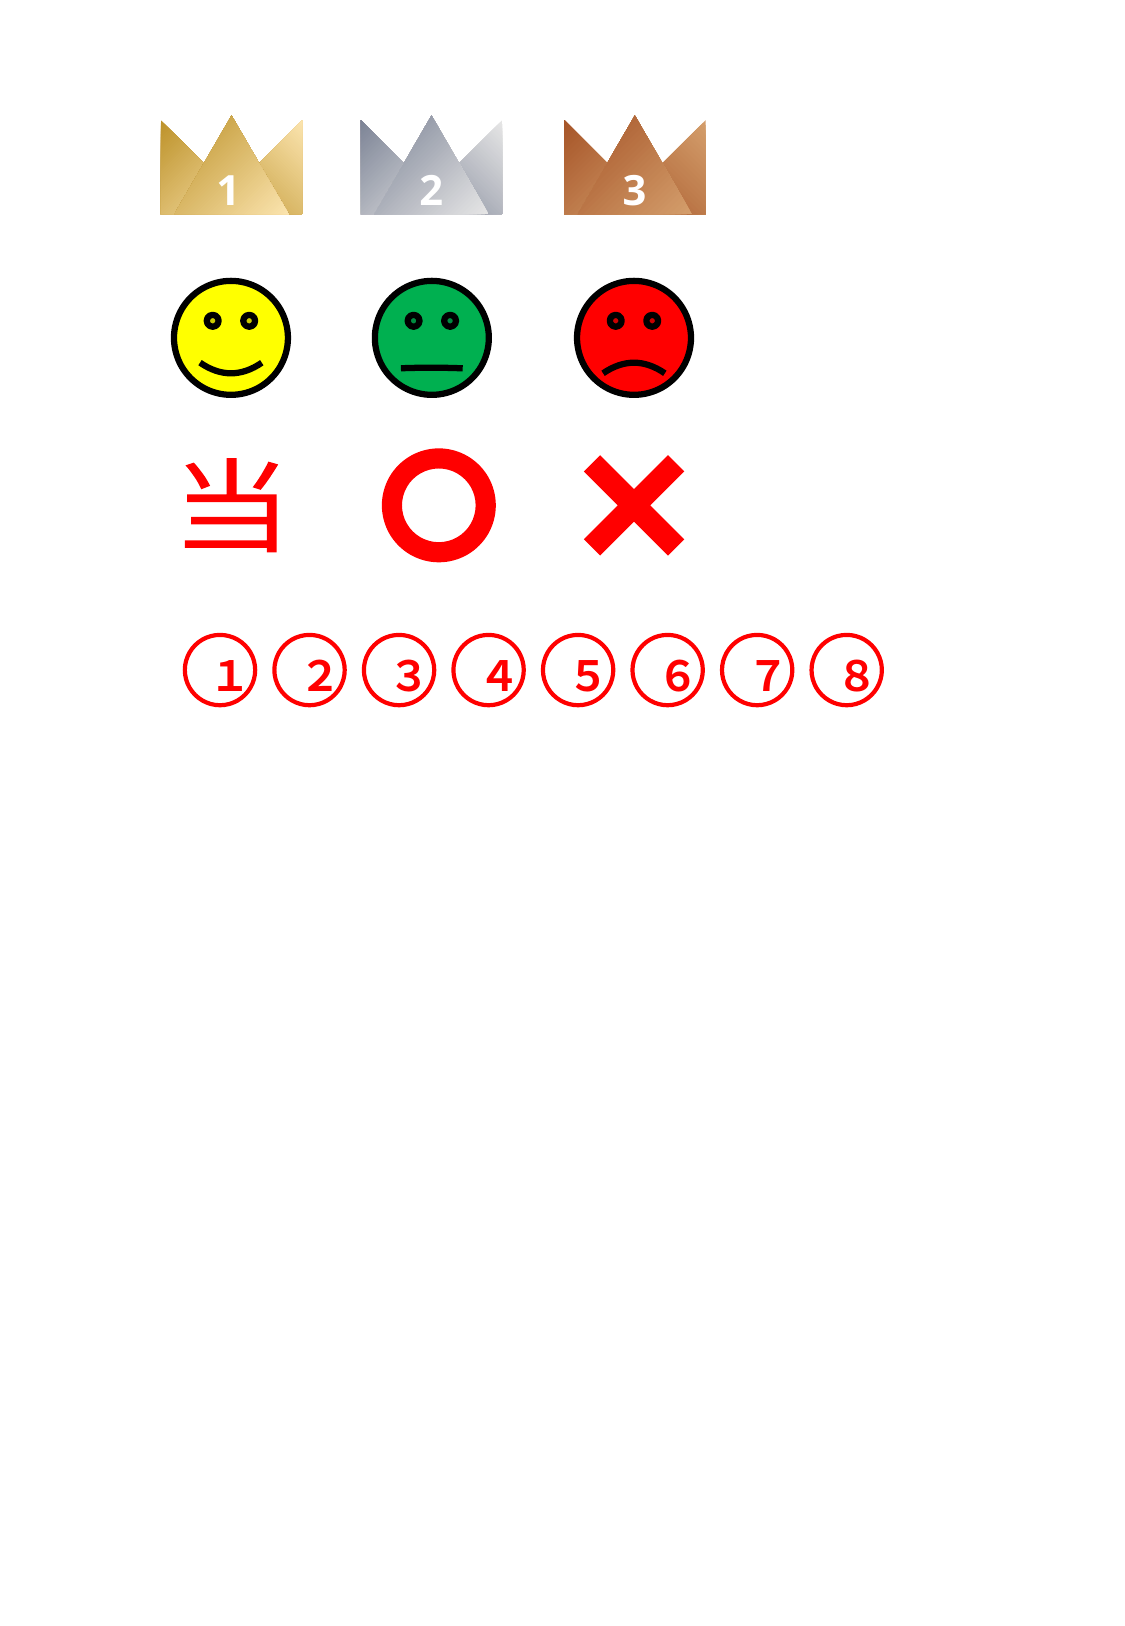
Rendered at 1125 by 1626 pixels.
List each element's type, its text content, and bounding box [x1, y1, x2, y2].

text_box [171, 278, 291, 397]
text_box １ [182, 632, 258, 708]
text_box ６ [630, 632, 705, 708]
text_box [360, 115, 503, 223]
text_box ８ [809, 632, 884, 708]
text_box [372, 278, 491, 397]
text_box [581, 453, 687, 558]
text_box [379, 446, 498, 565]
text_box ７ [719, 632, 795, 708]
text_box ５ [540, 632, 616, 708]
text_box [160, 115, 303, 223]
text_box ４ [451, 632, 526, 708]
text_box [563, 115, 706, 223]
text_box ２ [272, 632, 347, 708]
text_box ３ [361, 632, 437, 708]
text_box [574, 278, 694, 397]
